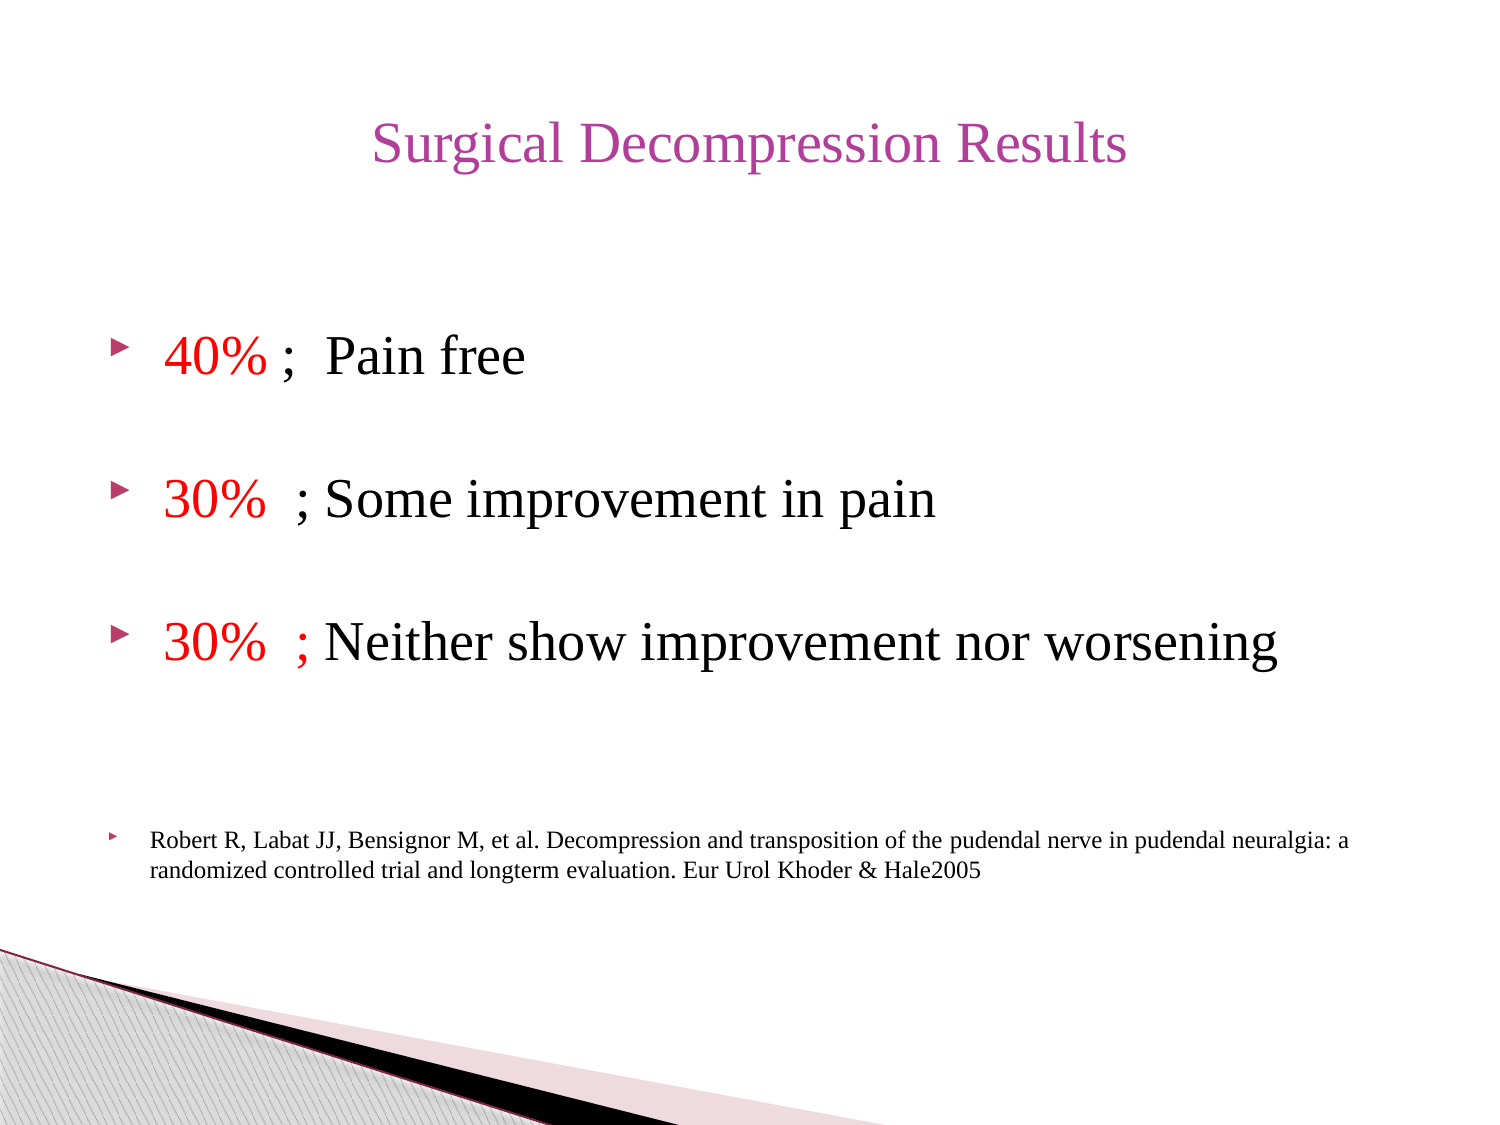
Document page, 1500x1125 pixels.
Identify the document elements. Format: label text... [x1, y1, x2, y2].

list 40% ; Pain free 30% ; Some improvement in pain 30% ; Neither show improvement nor worsening Robert R, Labat JJ, Bensignor M, et al. Decompression and transposition of the pudendal nerve in pudendal neuralgia: a randomized controlled trial and longterm evaluation. Eur Urol Khoder & Hale2005 [75, 243, 1425, 986]
title Surgical Decompression Results [75, 45, 1425, 233]
